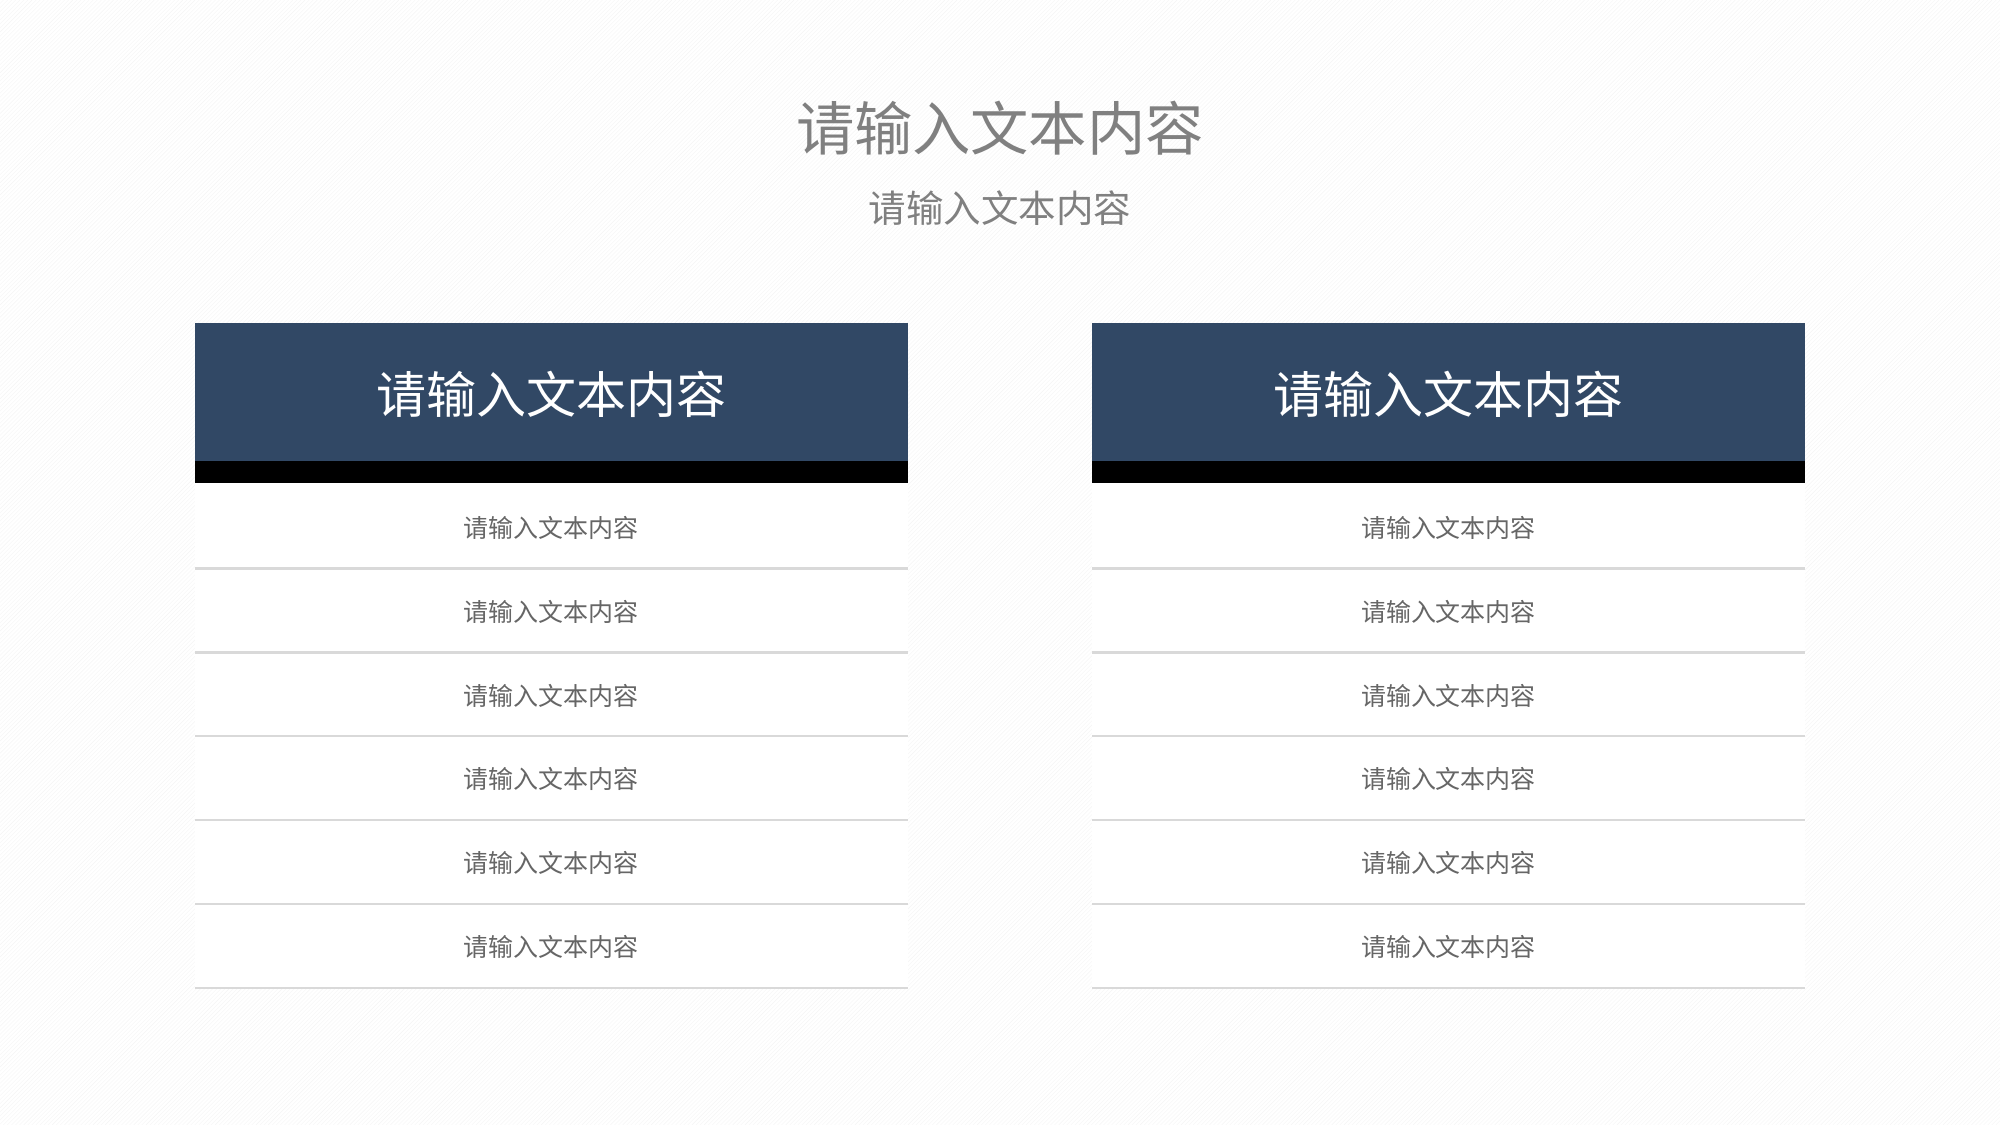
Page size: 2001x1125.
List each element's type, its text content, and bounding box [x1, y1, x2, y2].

table_cell 请输入文本内容 [195, 485, 908, 567]
table_cell [1092, 461, 1805, 483]
table_cell 请输入文本内容 [1092, 905, 1805, 987]
table_cell 请输入文本内容 [1092, 485, 1805, 567]
table_cell [195, 461, 908, 483]
text_box 请输入文本内容 请输入文本内容 [587, 50, 1413, 238]
table_cell 请输入文本内容 [1092, 570, 1805, 651]
table_cell 请输入文本内容 [195, 821, 908, 903]
table_cell 请输入文本内容 [1092, 737, 1805, 819]
table_cell 请输入文本内容 [195, 905, 908, 987]
table_cell 请输入文本内容 [195, 737, 908, 819]
table_cell 请输入文本内容 [195, 654, 908, 735]
table_cell 请输入文本内容 [195, 570, 908, 651]
table_cell 请输入文本内容 [1092, 654, 1805, 735]
table_header 请输入文本内容 [1092, 323, 1805, 461]
table_header 请输入文本内容 [195, 323, 908, 461]
table_cell 请输入文本内容 [1092, 821, 1805, 903]
